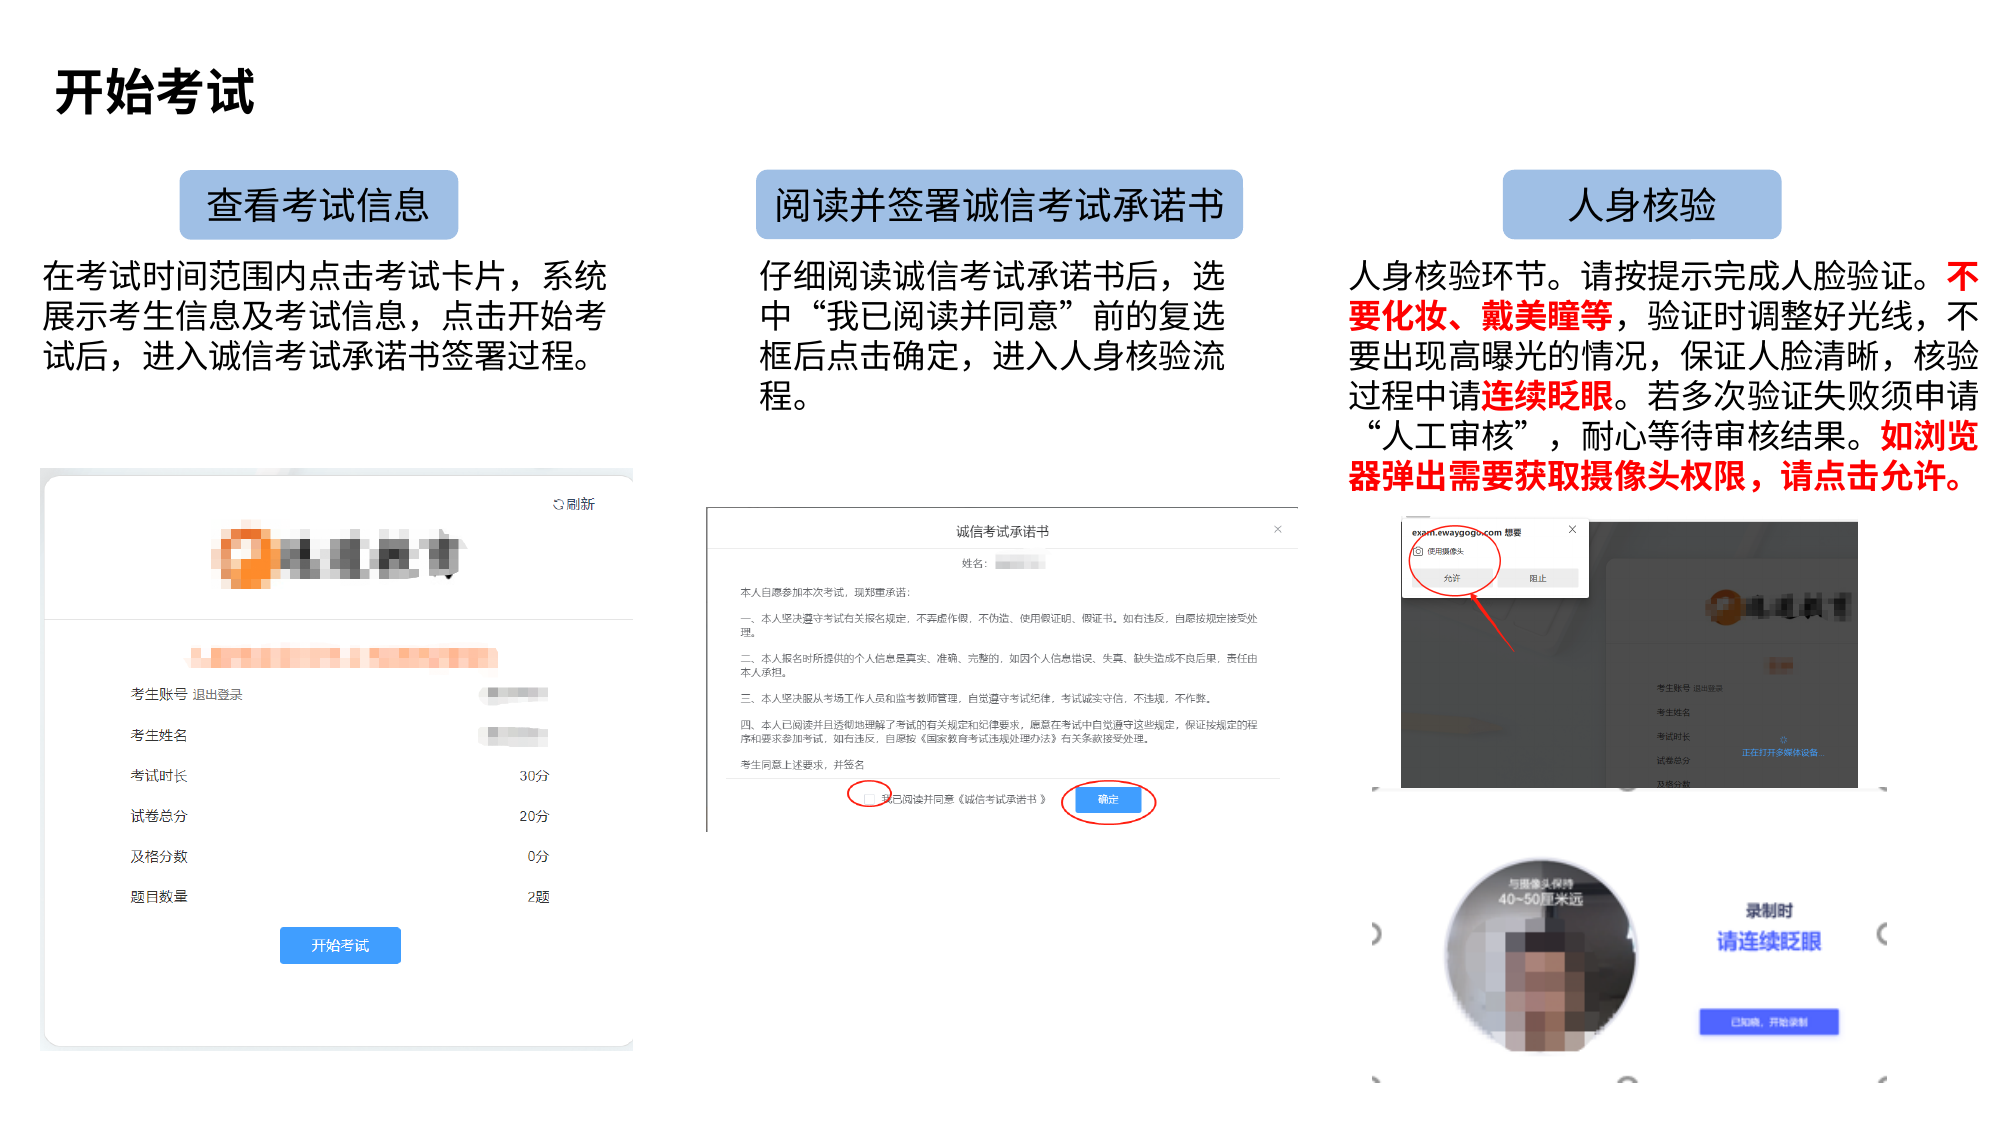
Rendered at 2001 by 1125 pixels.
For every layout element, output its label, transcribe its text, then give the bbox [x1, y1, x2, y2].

text_box 仔细阅读诚信考试承诺书后，选中“我已阅读并同意”前的复选框后点击确定，进入人身核验流程。 [745, 247, 1256, 447]
text_box 阅读并签署诚信考试承诺书 [755, 168, 1245, 241]
text_box 人身核验环节。请按提示完成人脸验证。不要化妆、戴美瞳等，验证时调整好光线，不要出现高曝光的情况，保证人脸清晰，核验过程中请连续眨眼。若多次验证失败须申请“人工审核”，耐心等待审核结果。如浏览器弹出需要获取摄像头权限，请点击允许。 [1333, 248, 2000, 563]
text_box 人身核验 [1501, 168, 1783, 241]
text_box 开始考试 [40, 52, 272, 136]
picture [40, 468, 633, 1051]
text_box 查看考试信息 [178, 169, 460, 241]
text_box 在考试时间范围内点击考试卡片，系统展示考生信息及考试信息，点击开始考试后，进入诚信考试承诺书签署过程。 [27, 247, 650, 460]
picture [706, 507, 1298, 832]
picture [1372, 516, 1887, 1083]
